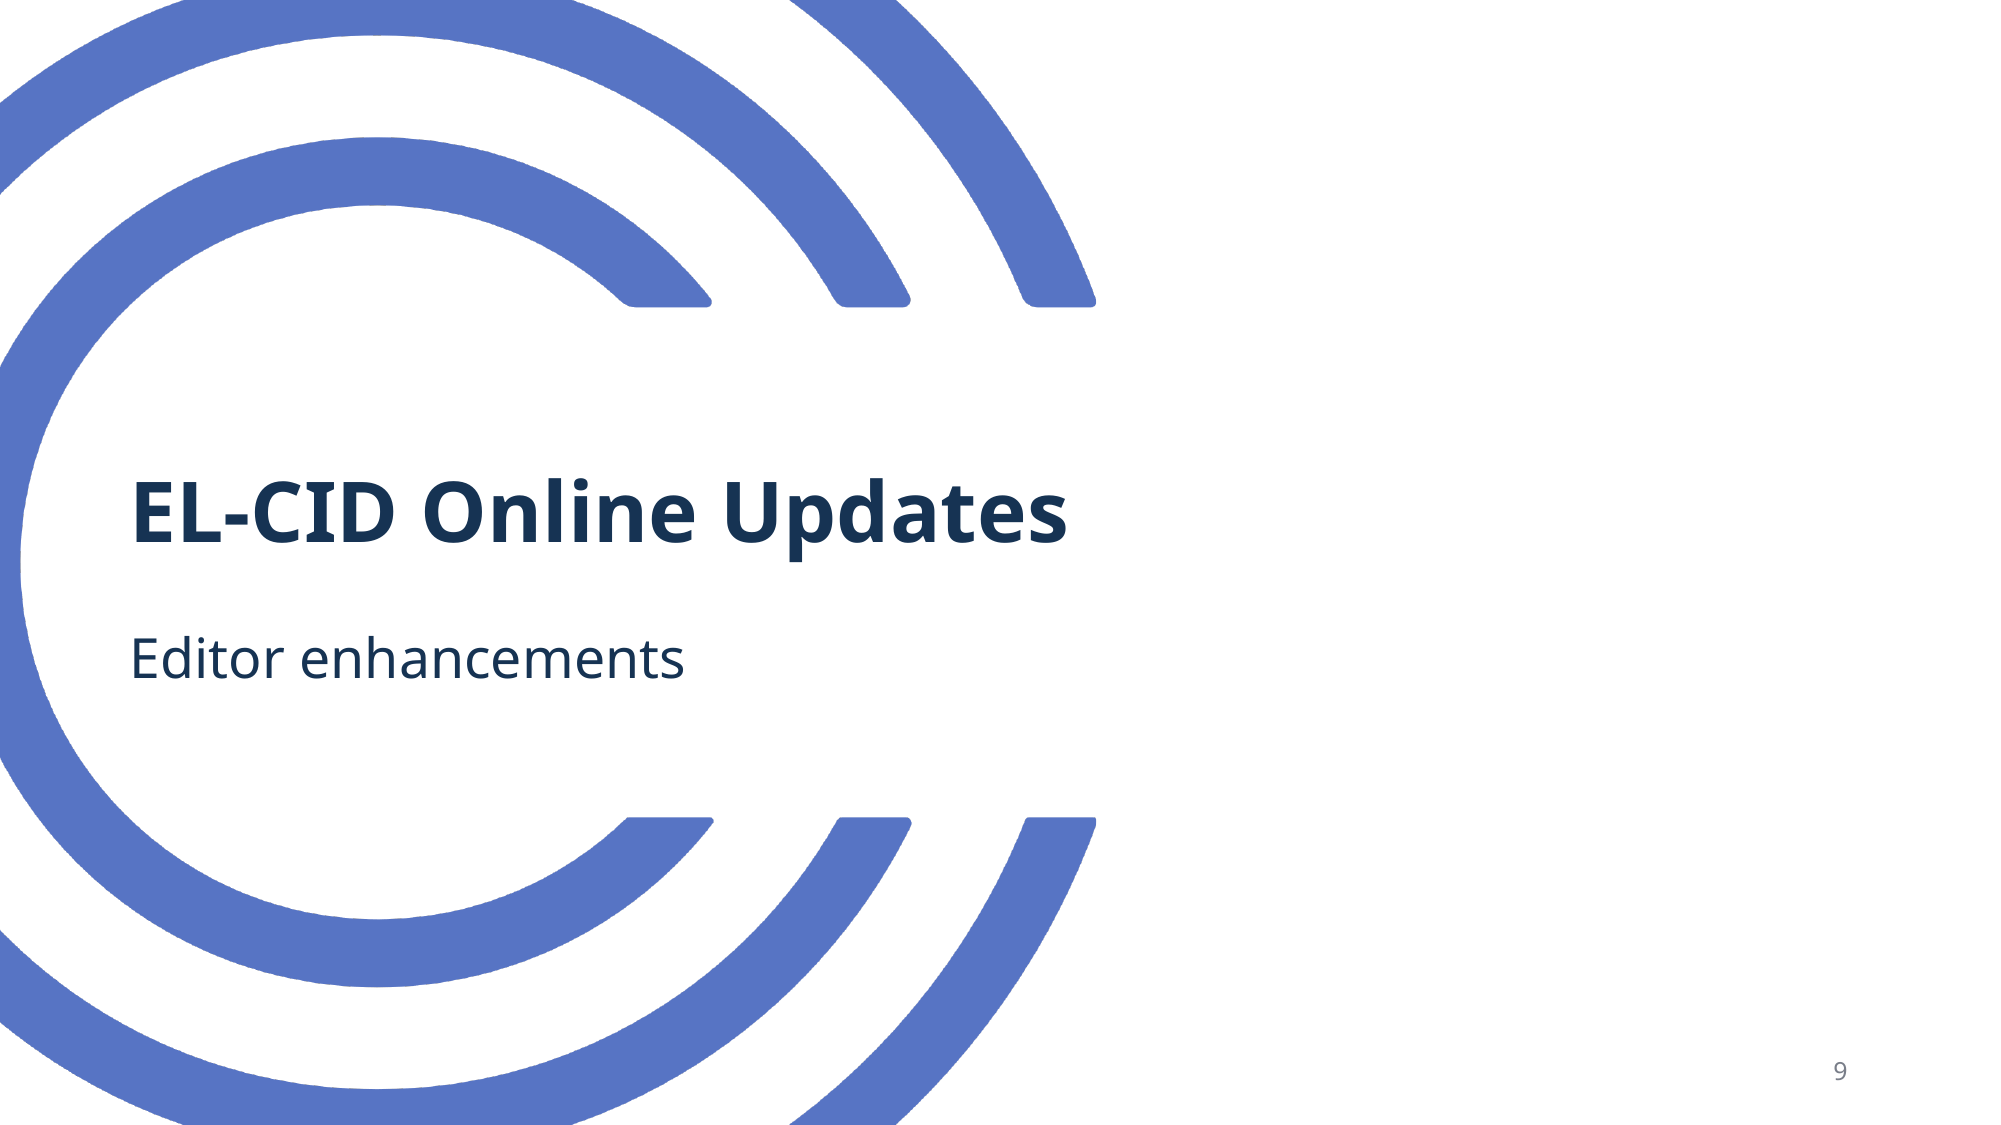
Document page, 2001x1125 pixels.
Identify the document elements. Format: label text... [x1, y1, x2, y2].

slide_number 9 [1412, 1042, 1863, 1103]
picture [0, 0, 1097, 1125]
title EL-CID Online Updates [114, 391, 1260, 576]
subtitle Editor enhancements [114, 607, 1260, 737]
